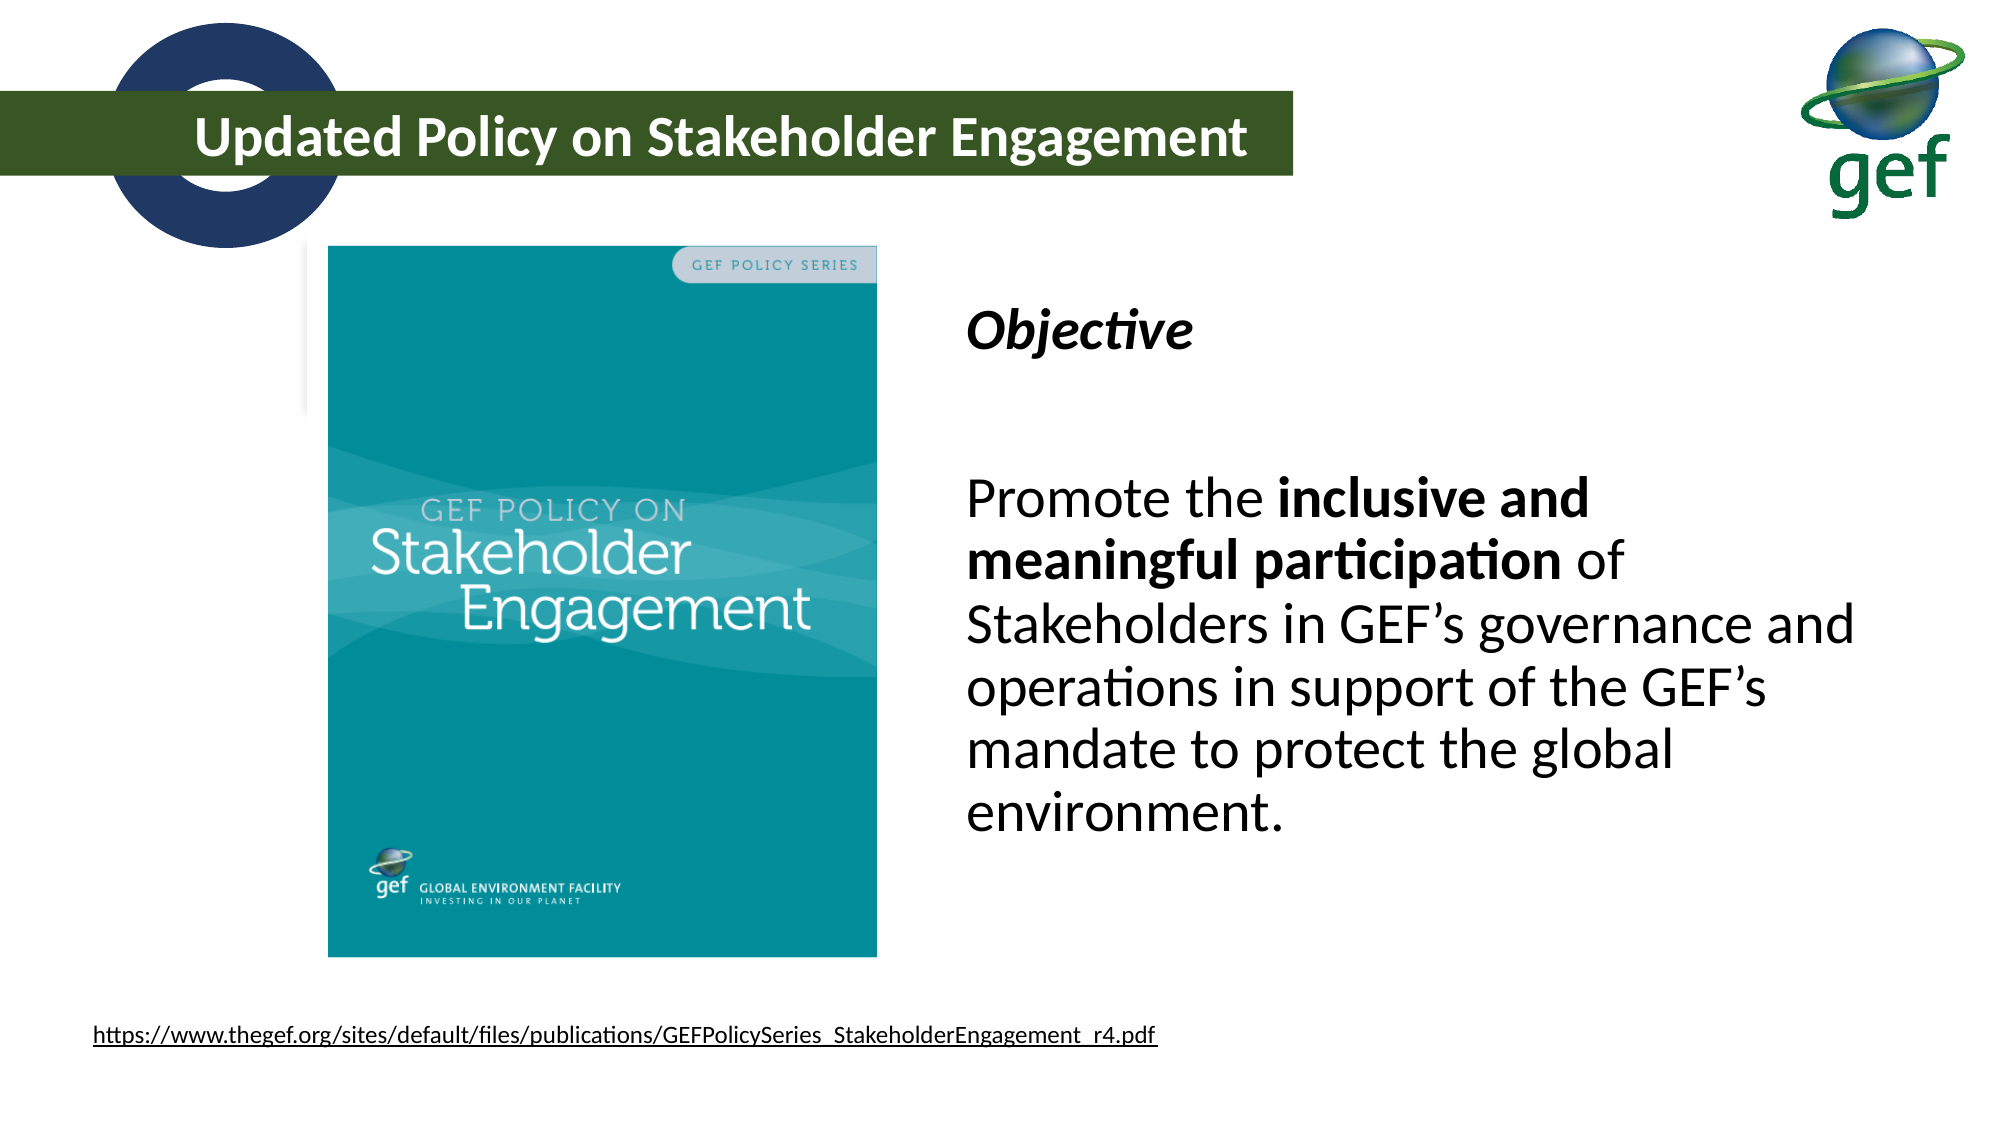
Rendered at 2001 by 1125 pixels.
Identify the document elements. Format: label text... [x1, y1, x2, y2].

picture [327, 244, 878, 959]
list Objective Promote the inclusive and meaningful participation of Stakeholders in GEF’s governance and operations in support of the GEF’s mandate to protect the global environment. [951, 291, 1873, 938]
text_box https://www.thegef.org/sites/default/files/publications/GEFPolicySeries_StakeholderEngagement_r4.pdf [78, 1011, 1215, 1057]
picture [1796, 22, 1969, 224]
text_box Updated Policy on Stakeholder Engagement [0, 90, 1294, 176]
text_box [112, 176, 339, 250]
text_box [114, 21, 337, 90]
